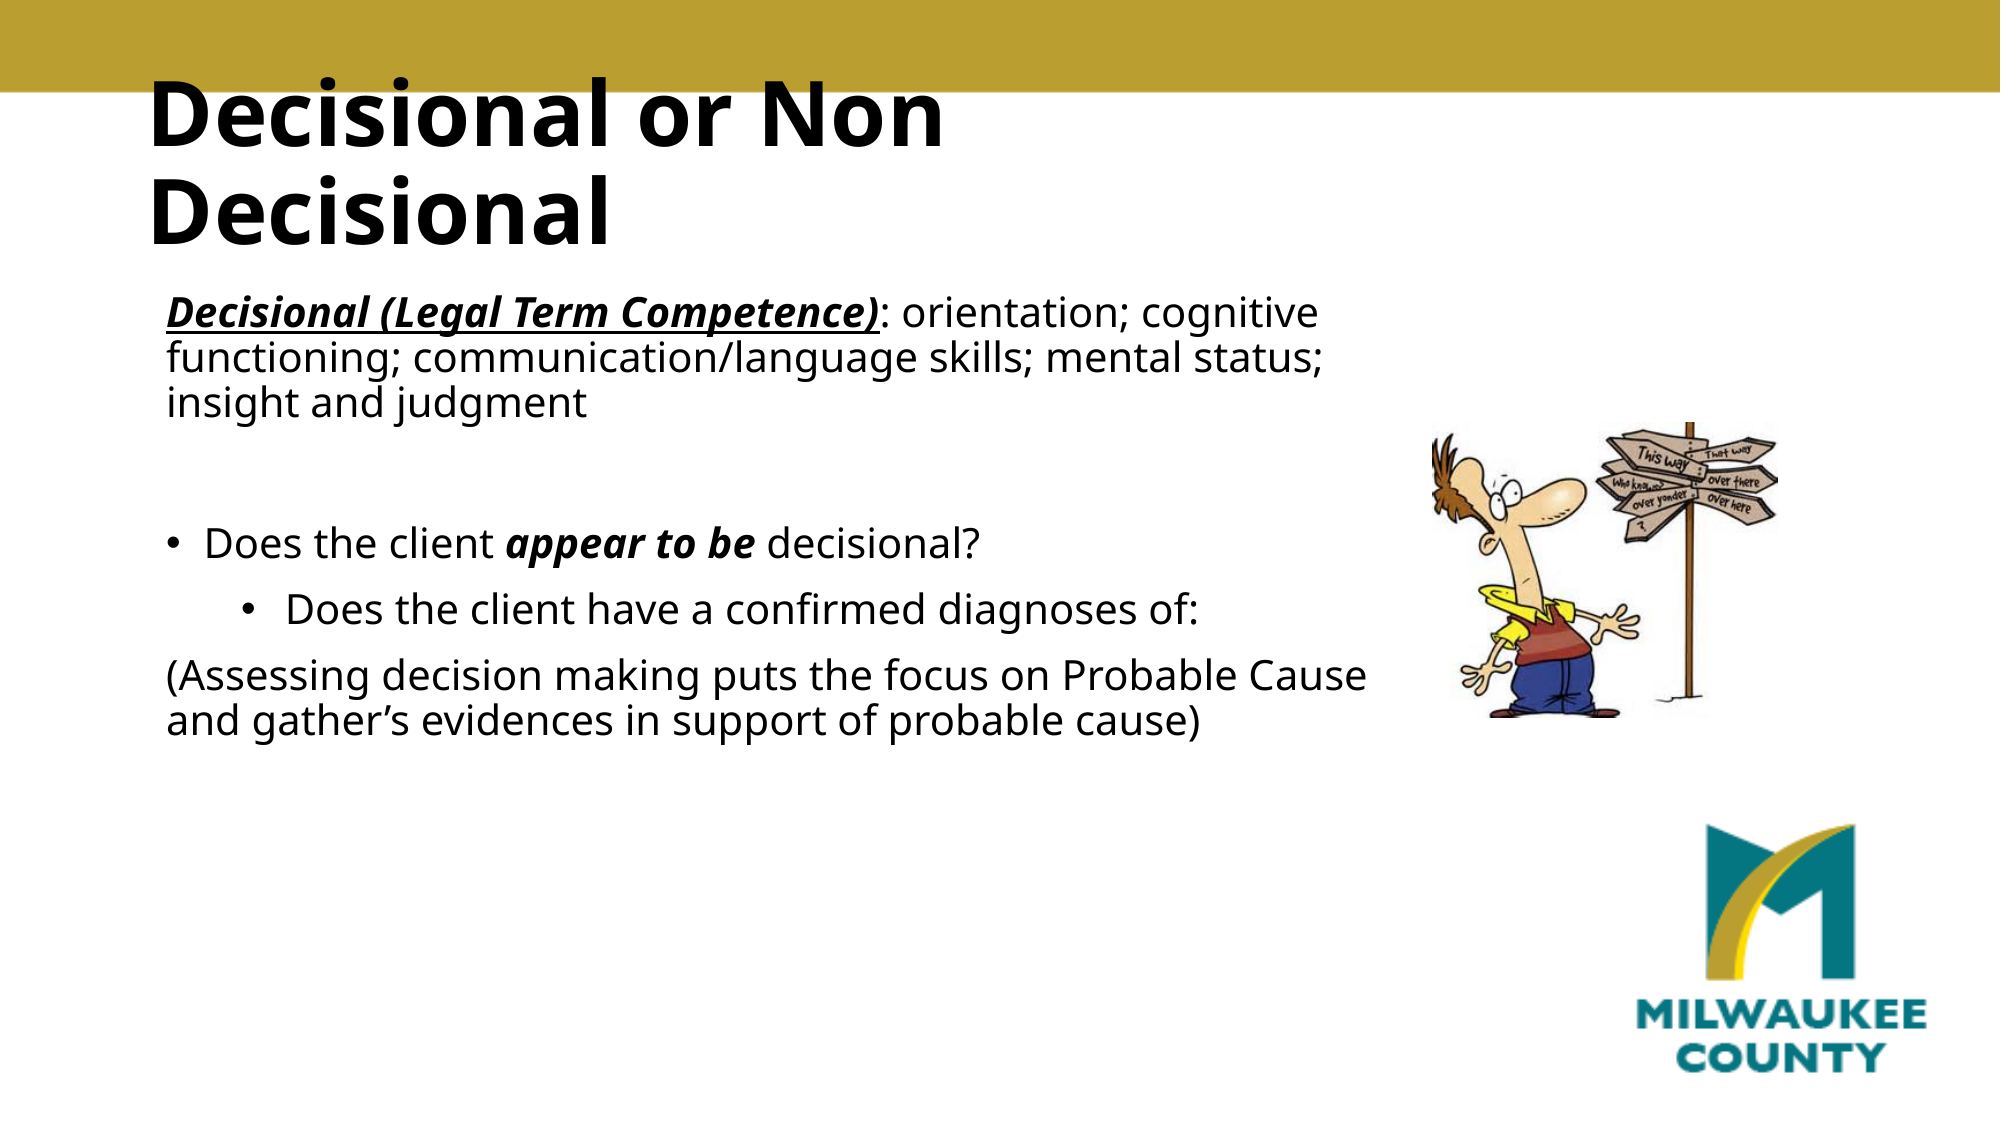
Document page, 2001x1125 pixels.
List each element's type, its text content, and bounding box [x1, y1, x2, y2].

title Decisional or Non Decisional [138, 59, 1382, 273]
list Decisional (Legal Term Competence): orientation; cognitive functioning; communication/language skills; mental status; insight and judgment Does the client appear to be decisional? Does the client have a confirmed diagnoses of: (Assessing decision making puts the focus on Probable Cause and gather’s evidences in support of probable cause) [157, 283, 1434, 948]
picture [0, 0, 2000, 1125]
